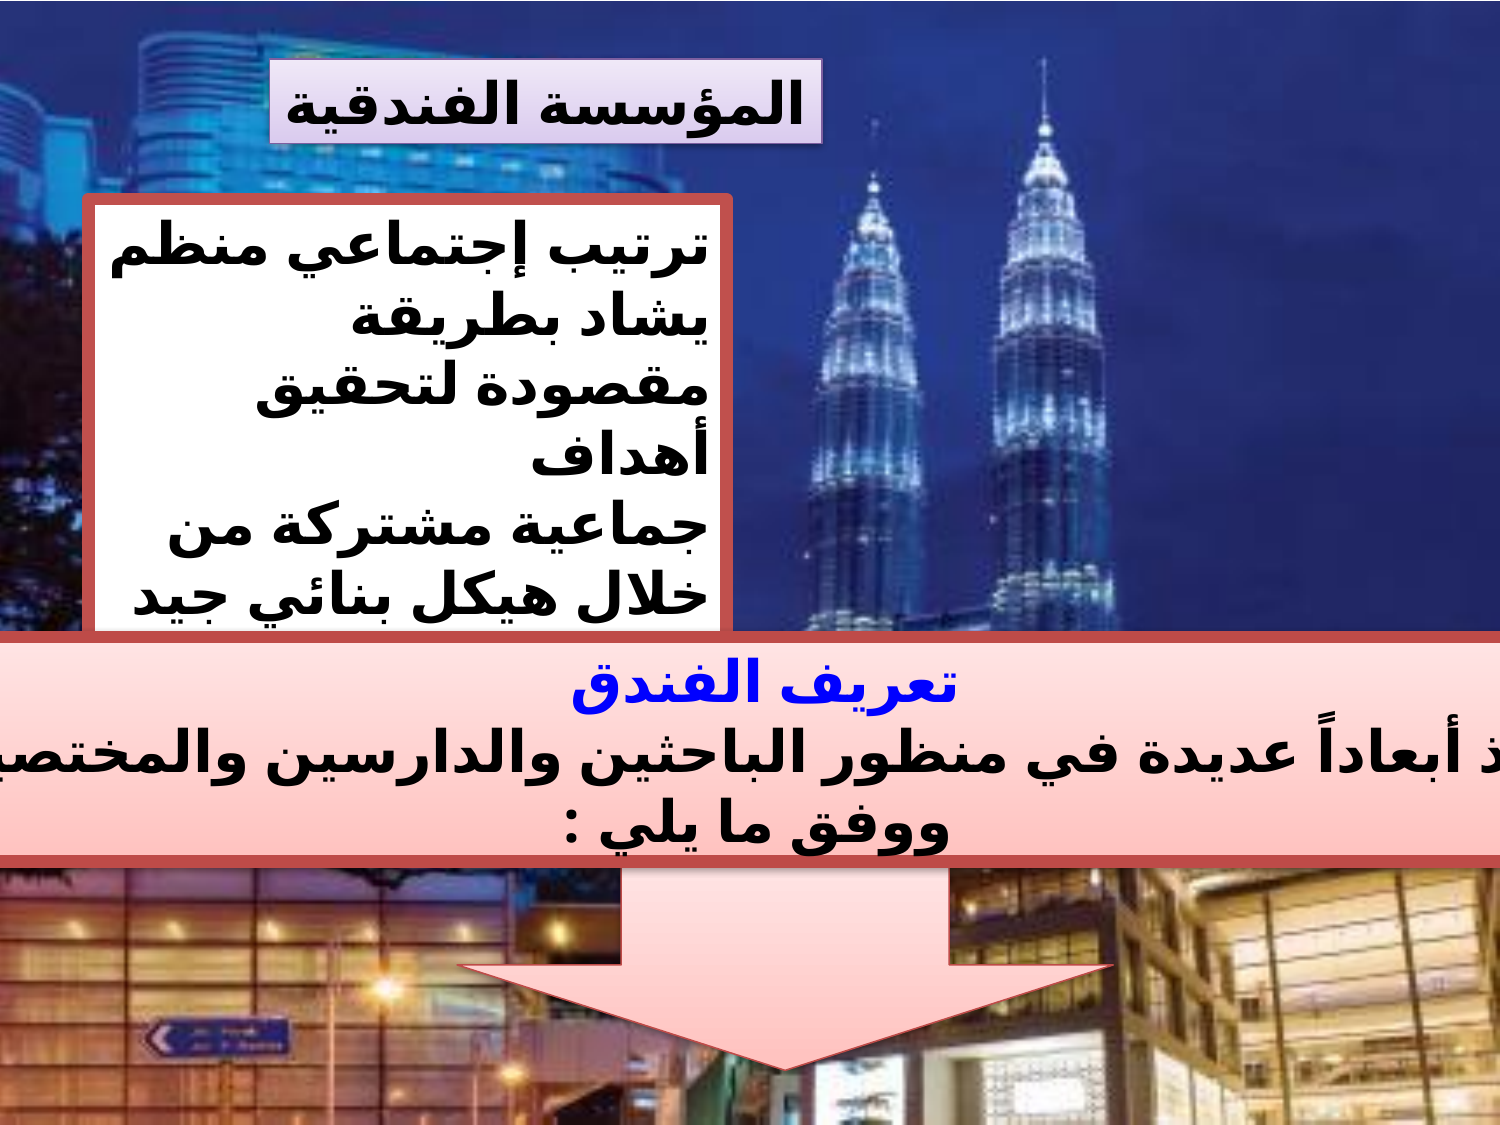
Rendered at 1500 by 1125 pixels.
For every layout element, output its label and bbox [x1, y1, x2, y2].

picture [0, 1, 1500, 1125]
text_box [163, 636, 1353, 1071]
